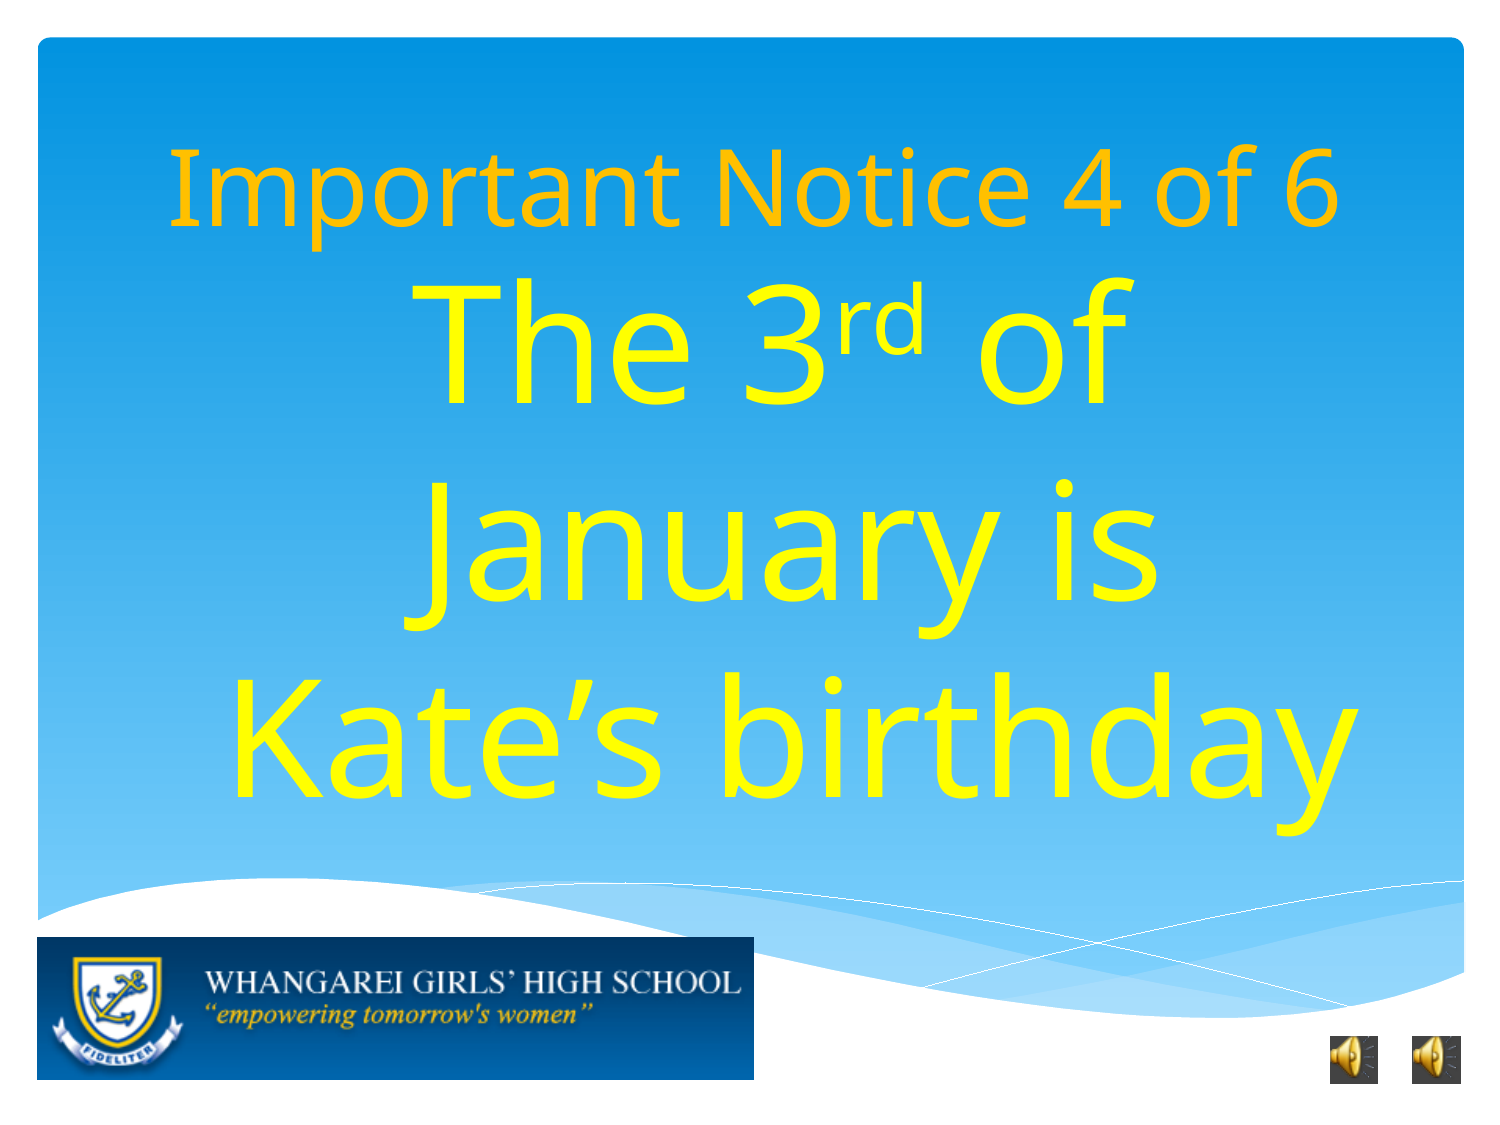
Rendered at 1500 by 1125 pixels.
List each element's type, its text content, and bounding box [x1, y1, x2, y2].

picture [37, 937, 754, 1080]
picture [1328, 1034, 1380, 1086]
text_box The 3rd of January is Kate’s birthday [149, 231, 1391, 963]
picture [1411, 1034, 1462, 1086]
text_box Important Notice 4 of 6 [149, 37, 1362, 255]
